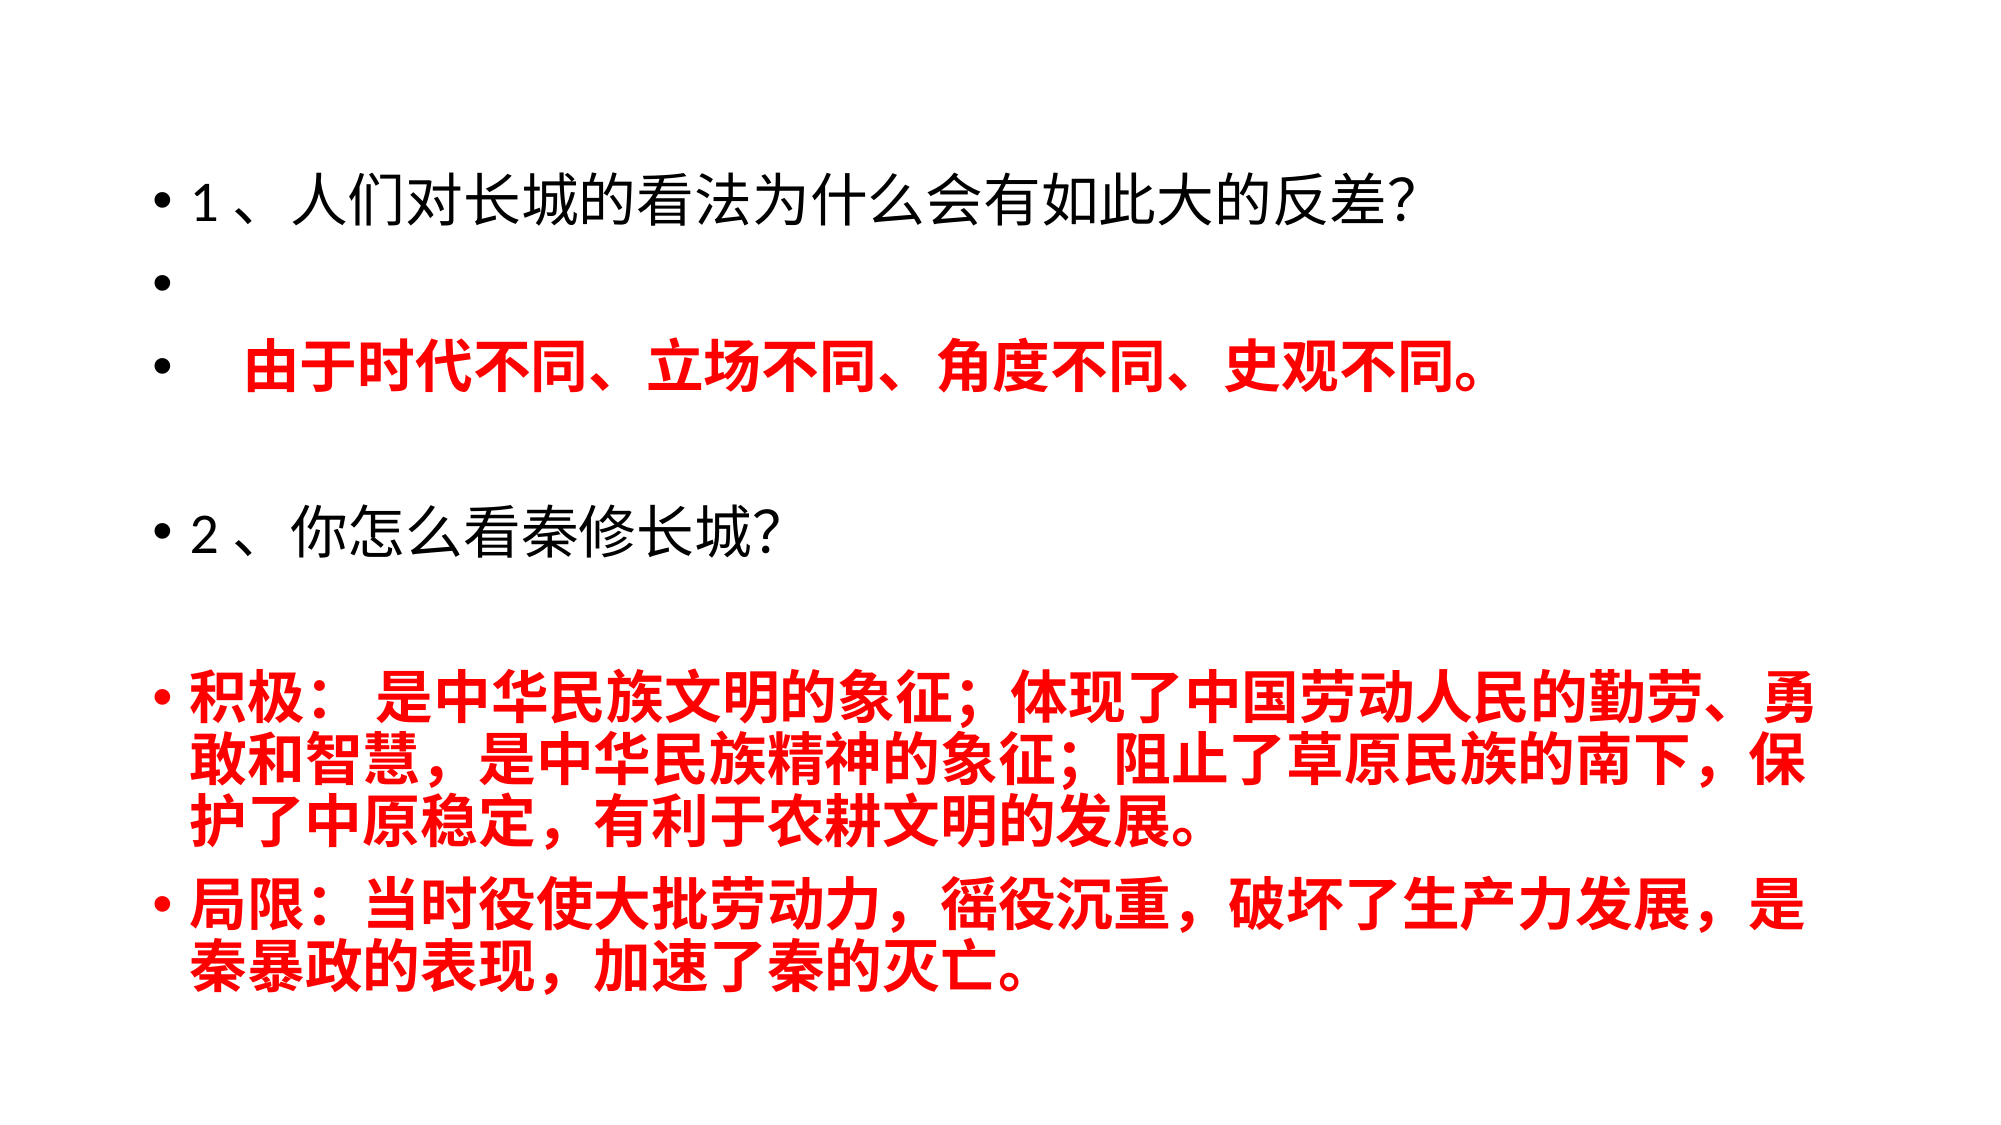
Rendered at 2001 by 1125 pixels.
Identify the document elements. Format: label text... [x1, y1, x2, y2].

list 1、人们对长城的看法为什么会有如此大的反差？ 由于时代不同、立场不同、角度不同、史观不同。 2、你怎么看秦修长城？ 积极： 是中华民族文明的象征；体现了中国劳动人民的勤劳、勇敢和智慧，是中华民族精神的象征；阻止了草原民族的南下，保护了中原稳定，有利于农耕文明的发展。 局限：当时役使大批劳动力，徭役沉重，破坏了生产力发展，是秦暴政的表现，加速了秦的灭亡。 [137, 74, 1863, 1014]
